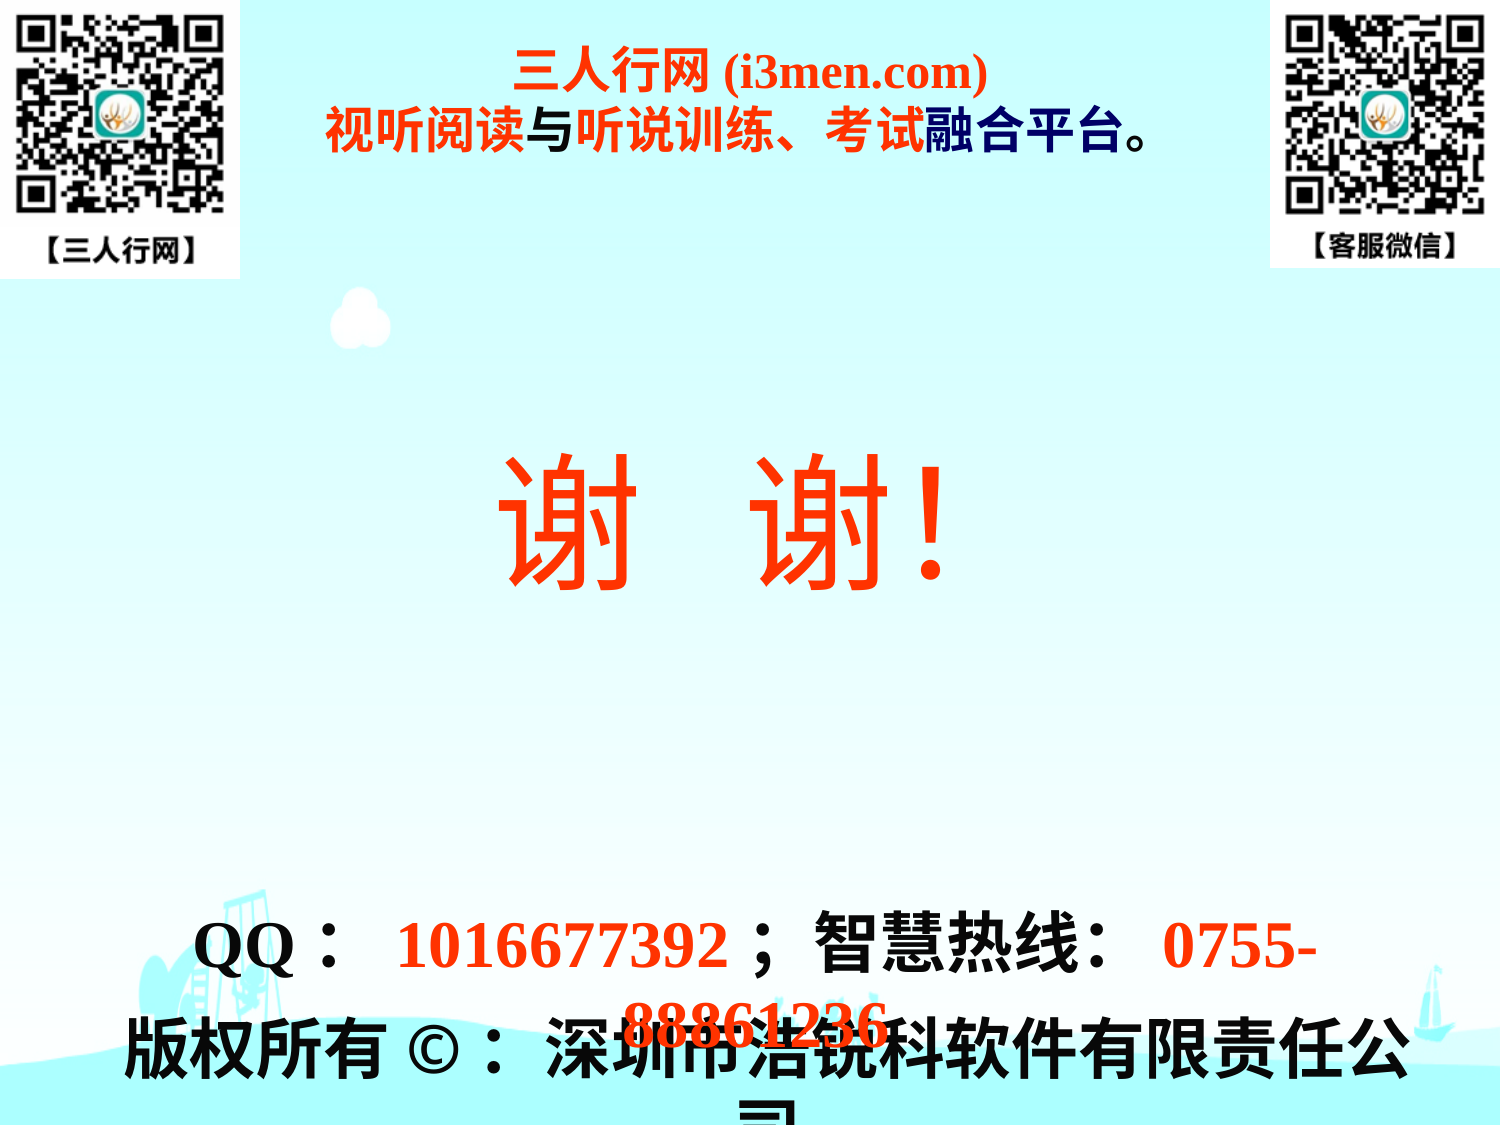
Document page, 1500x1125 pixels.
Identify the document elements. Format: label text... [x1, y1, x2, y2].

picture [0, 0, 240, 279]
picture [1269, 0, 1500, 268]
text_box 版权所有©：深圳市浩锐科软件有限责任公司 [88, 999, 1447, 1125]
title 谢 谢！ [336, 406, 1199, 634]
text_box 三人行网(i3men.com) 视听阅读与听说训练、考试融合平台。 [289, 30, 1211, 166]
text_box QQ：1016677392；智慧热线：0755-88861236 [76, 893, 1436, 1068]
